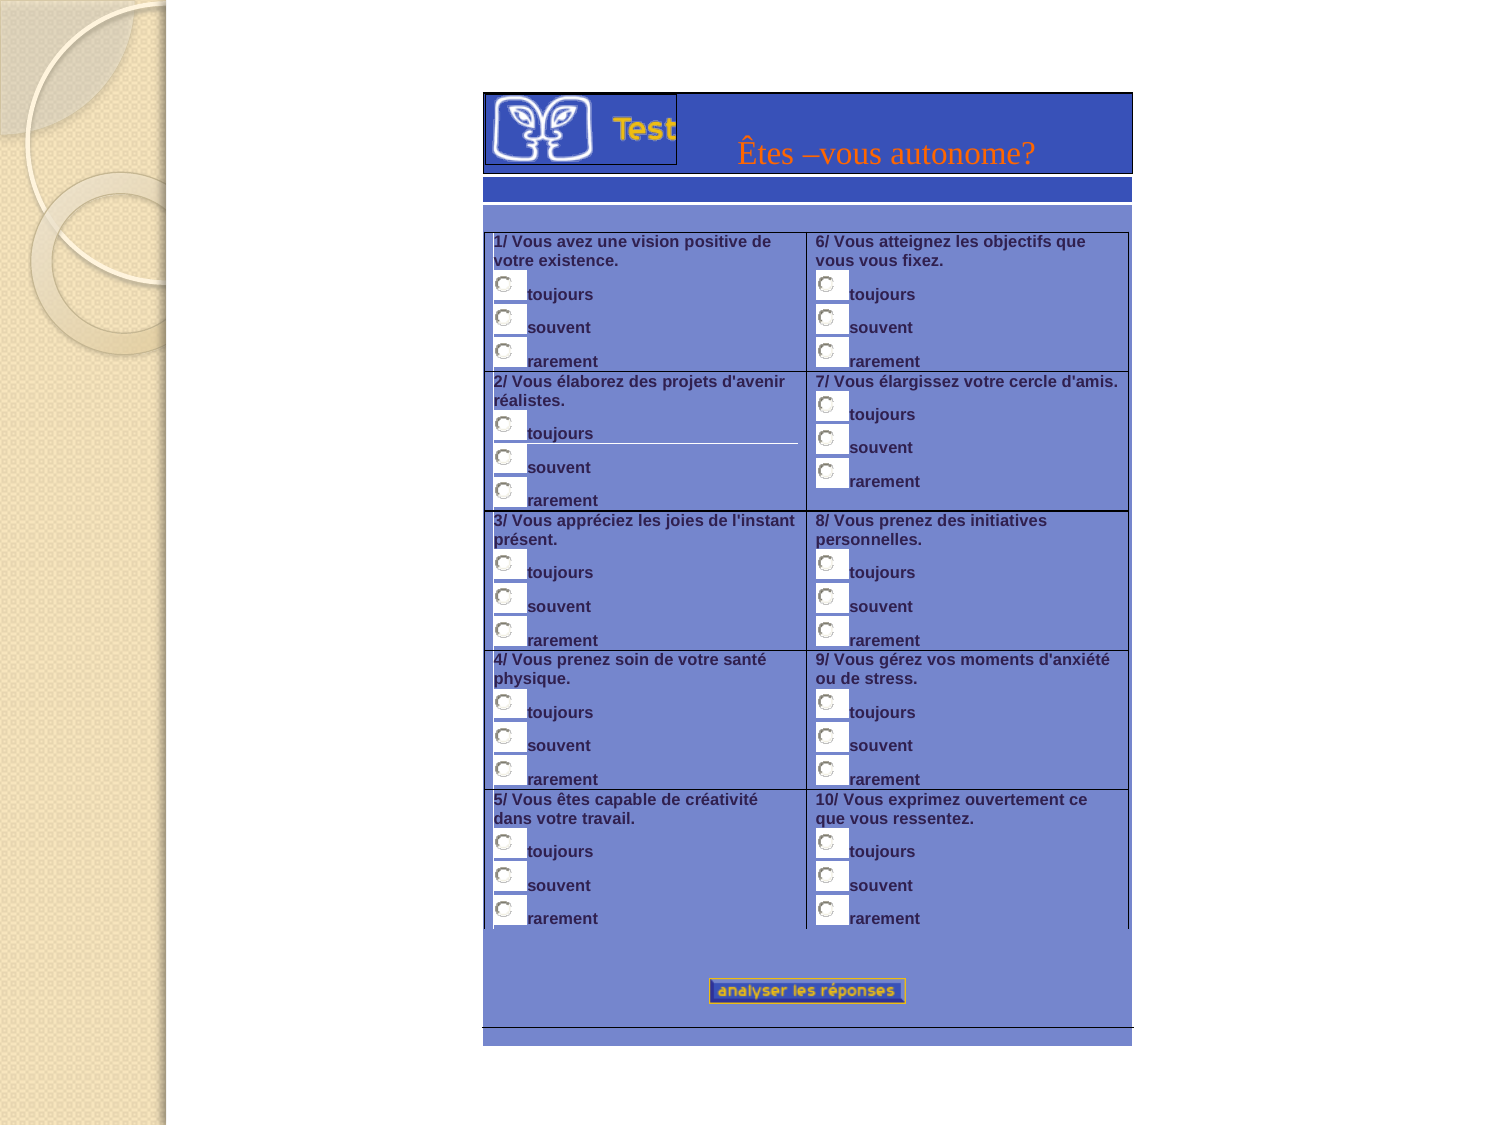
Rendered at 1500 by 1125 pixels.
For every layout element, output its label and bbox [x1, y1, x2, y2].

list [442, 89, 1172, 1097]
